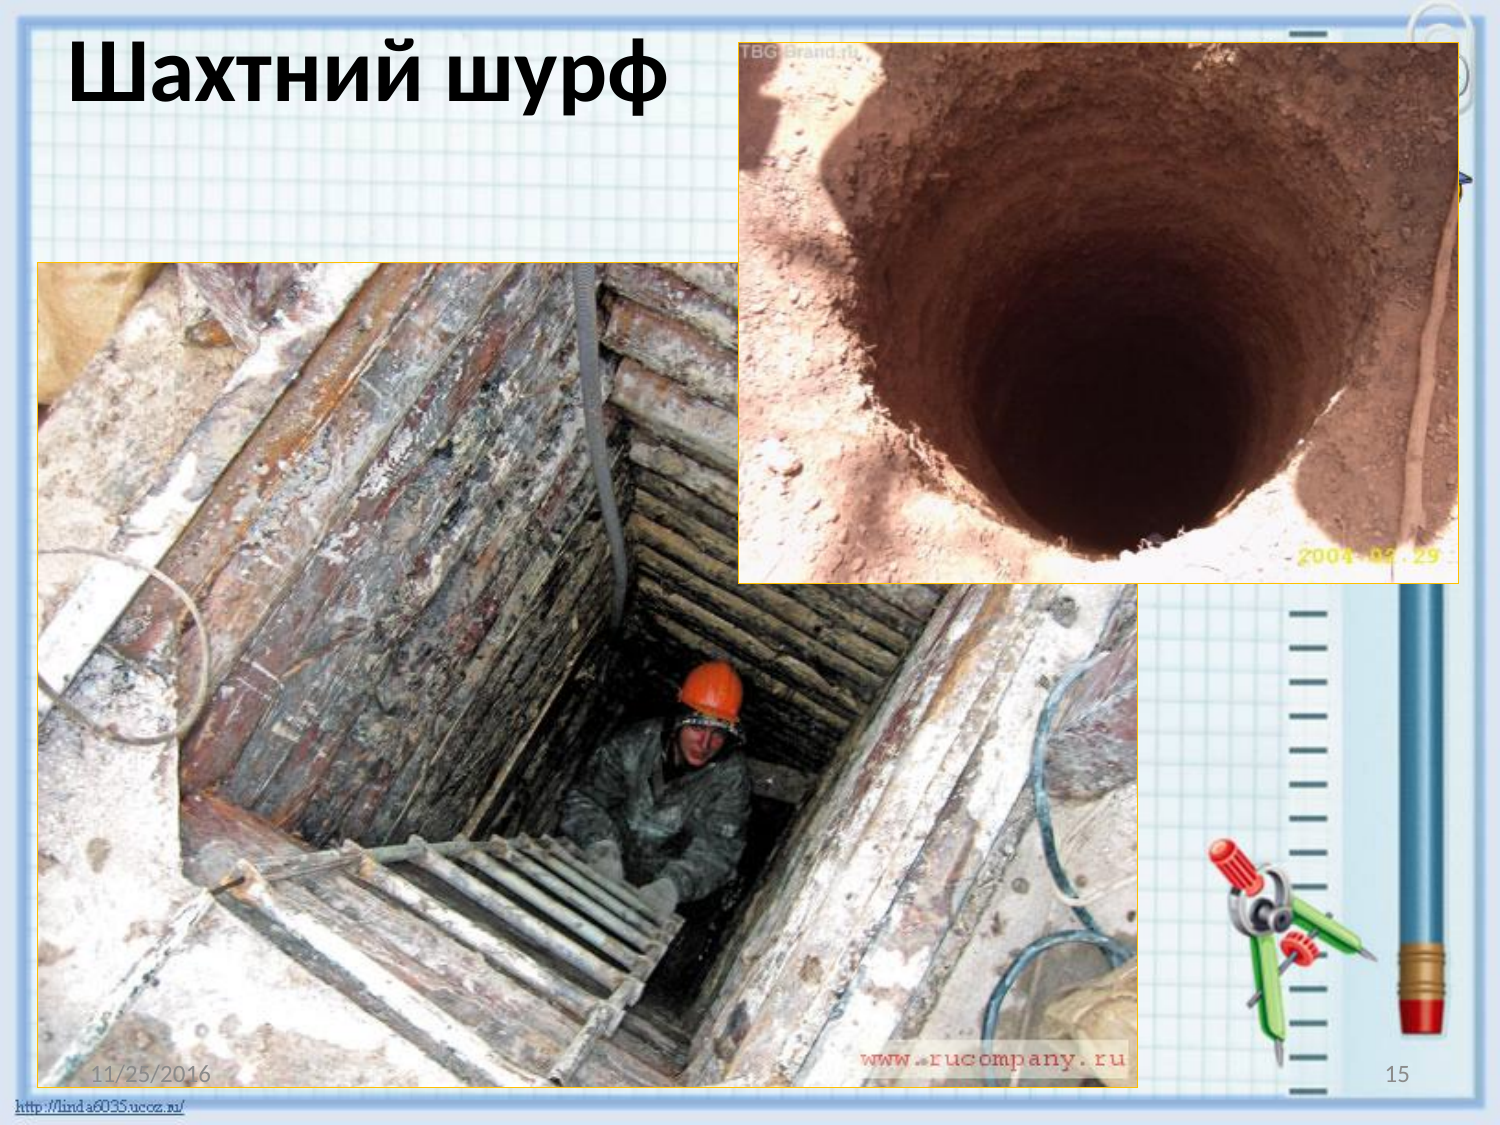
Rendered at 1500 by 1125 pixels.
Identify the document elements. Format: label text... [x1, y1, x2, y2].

slide_number 15 [1074, 1042, 1425, 1103]
picture [0, 0, 1500, 1125]
title Шахтний шурф [0, 0, 775, 180]
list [37, 262, 1138, 1088]
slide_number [75, 1097, 425, 1103]
